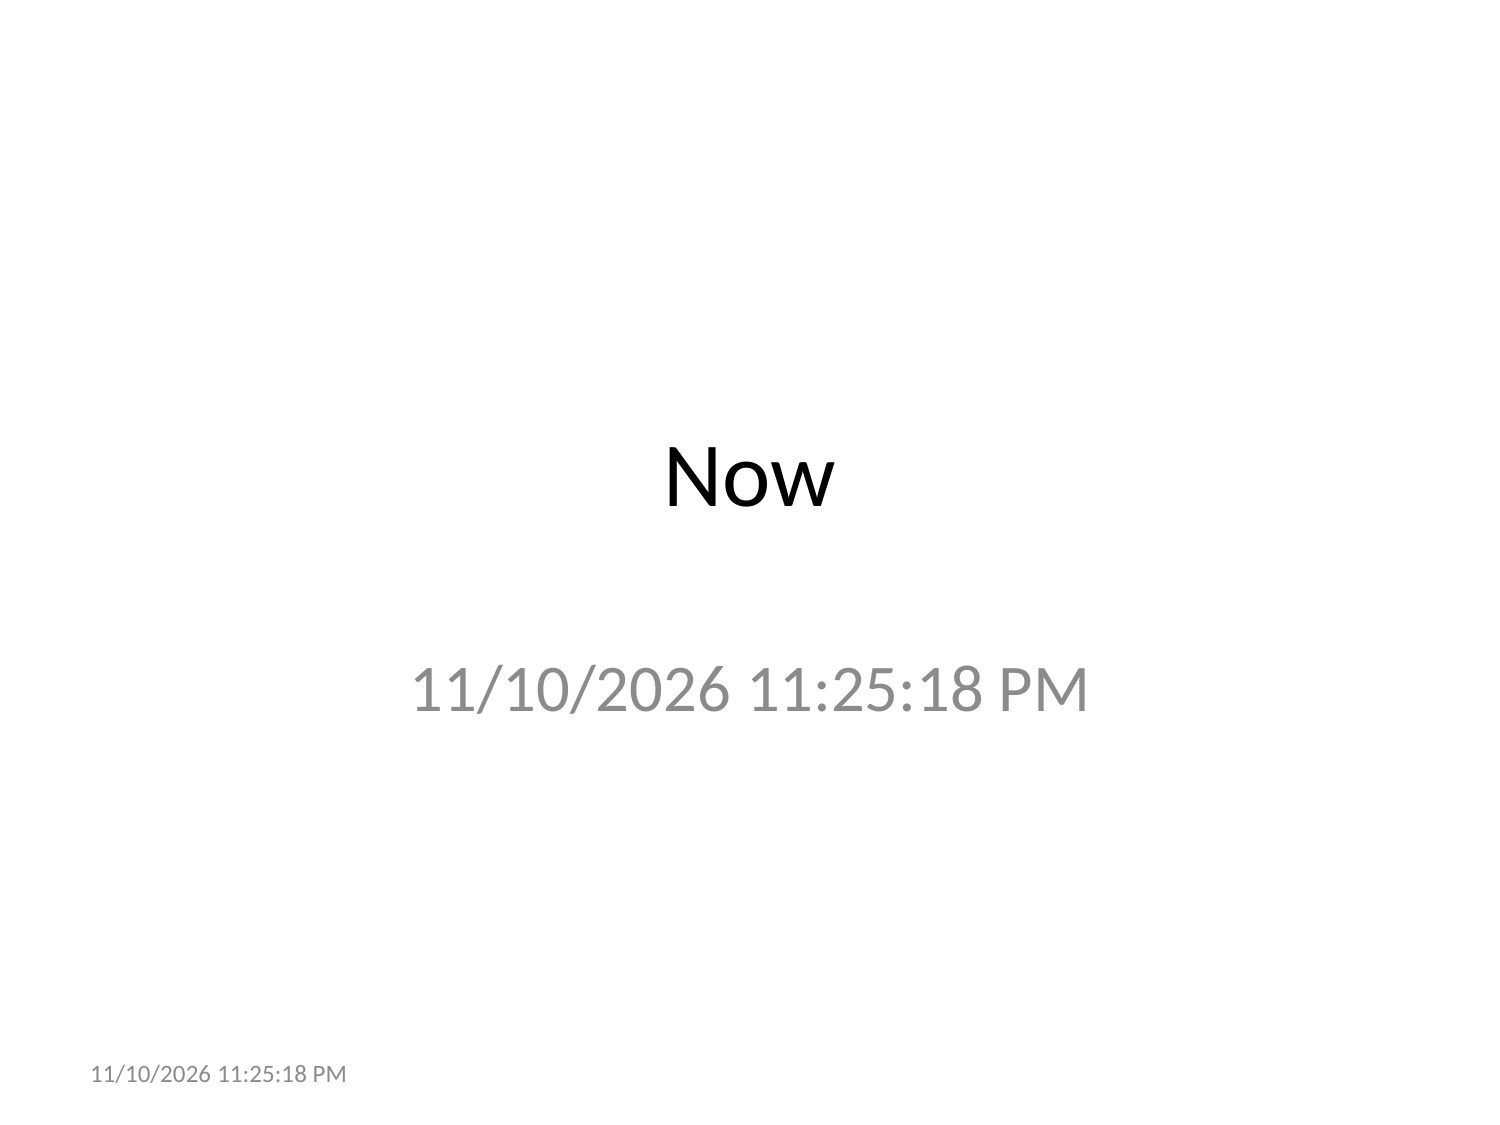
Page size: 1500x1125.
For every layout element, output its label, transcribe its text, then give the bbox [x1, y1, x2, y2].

subtitle 2011-12-19 10:20:04 AM [225, 637, 1275, 925]
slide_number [75, 1042, 425, 1103]
title Now [112, 349, 1388, 591]
